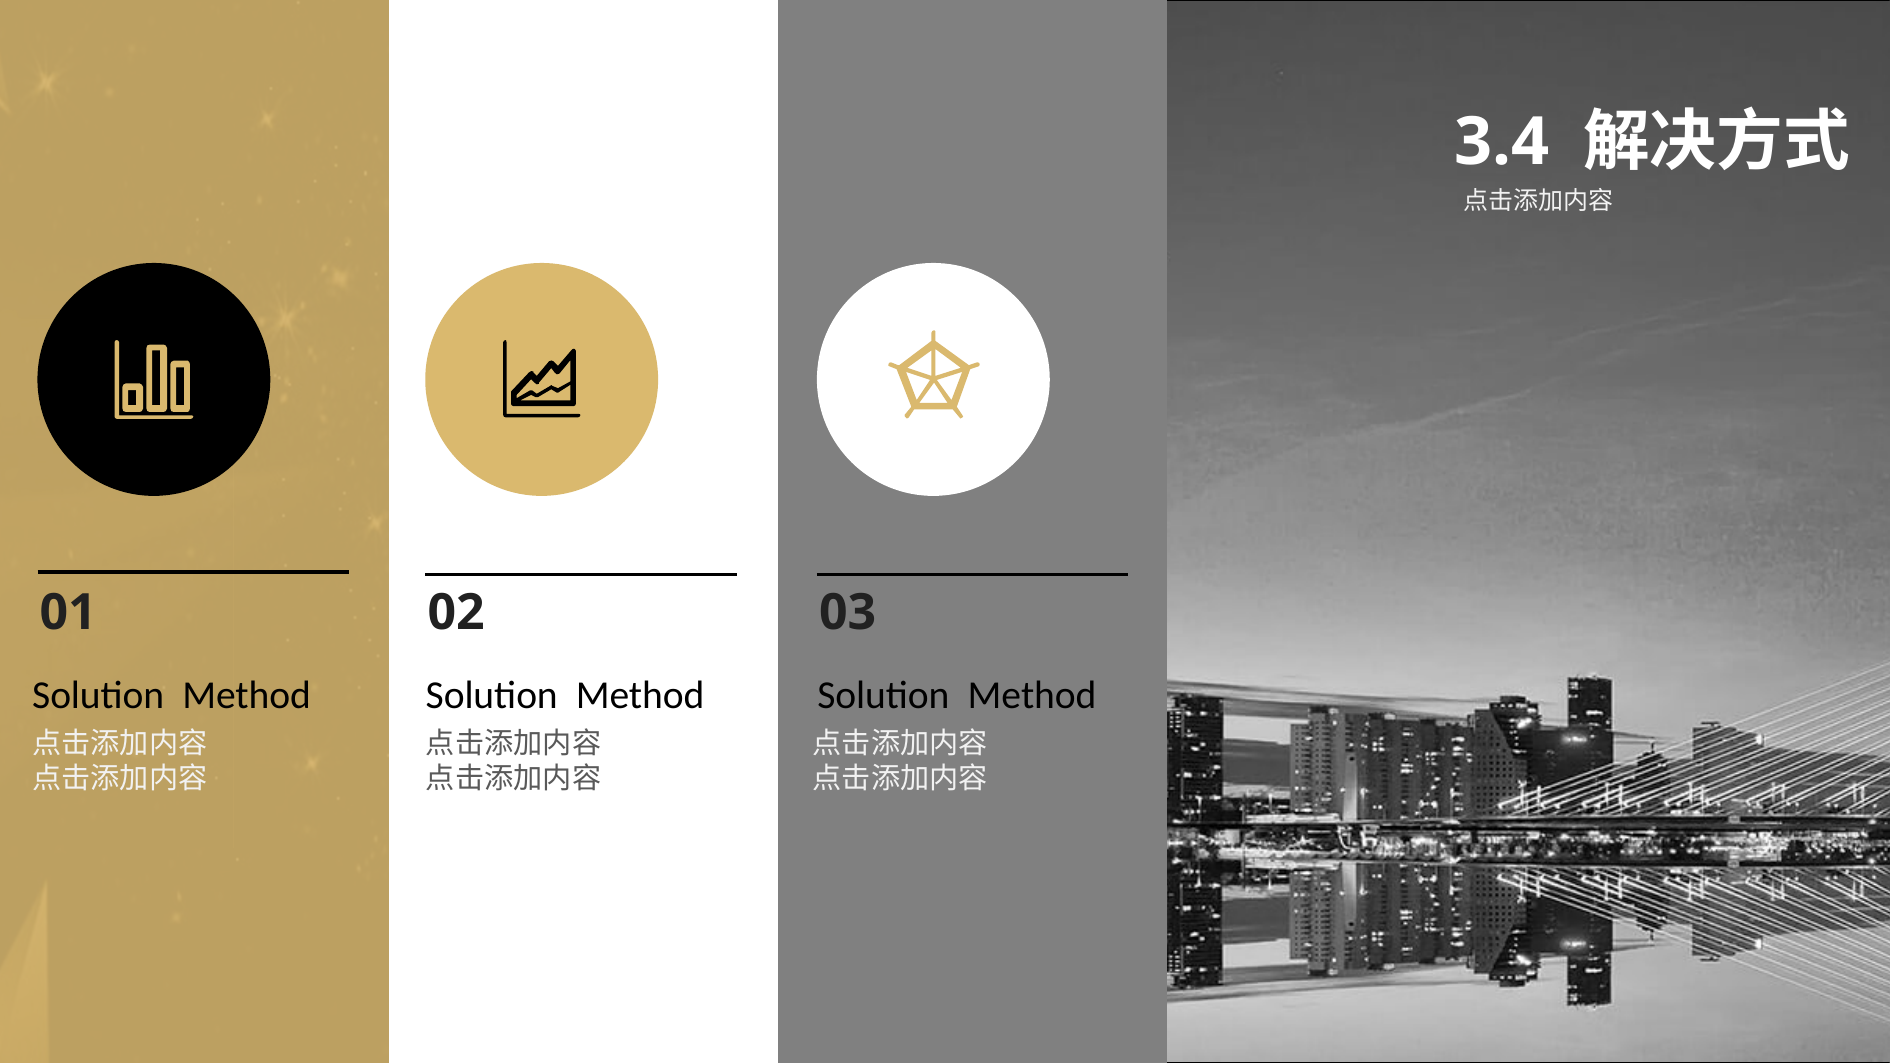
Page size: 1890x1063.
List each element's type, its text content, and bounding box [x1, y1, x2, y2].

text_box [888, 330, 980, 419]
text_box [503, 340, 581, 418]
text_box [1169, 0, 1890, 1063]
text_box Solution Method [32, 668, 312, 724]
text_box Solution Method [425, 668, 705, 724]
text_box [0, 0, 387, 1063]
text_box [423, 260, 661, 498]
text_box [776, 0, 1169, 1063]
text_box [114, 340, 194, 419]
text_box 3.4 解决方式 [1454, 97, 1851, 185]
text_box 03 [819, 591, 877, 648]
text_box 02 [427, 591, 485, 647]
text_box 点击添加内容 点击添加内容 [812, 724, 989, 837]
text_box [35, 260, 273, 498]
text_box 01 [39, 591, 97, 647]
text_box 点击添加内容 点击添加内容 [32, 724, 208, 837]
text_box Solution Method [817, 668, 1097, 724]
text_box [814, 260, 1052, 498]
text_box [387, 0, 776, 1063]
text_box 点击添加内容 [1449, 177, 1629, 222]
text_box 点击添加内容 点击添加内容 [425, 724, 602, 837]
